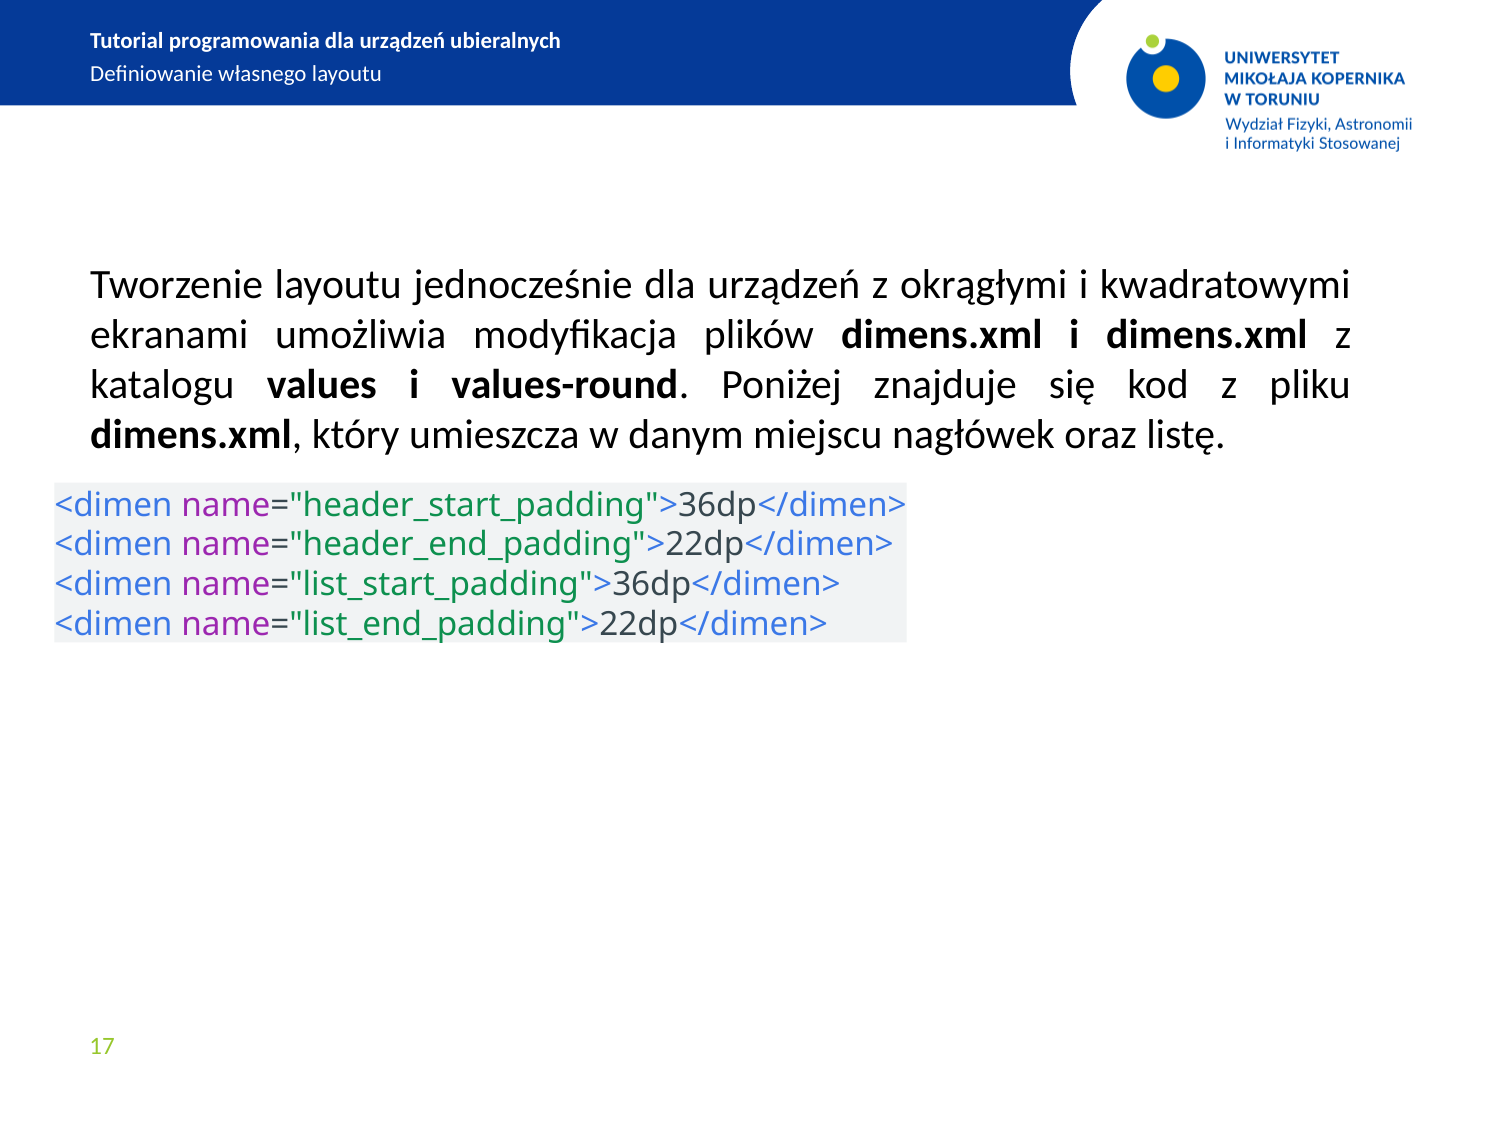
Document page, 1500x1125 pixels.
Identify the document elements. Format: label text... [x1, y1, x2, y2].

list Tutorial programowania dla urządzeń ubieralnych [75, 18, 1040, 50]
picture [1100, 8, 1438, 178]
list Tworzenie layoutu jednocześnie dla urządzeń z okrągłymi i kwadratowymi ekranami umożliwia modyfikacja plików dimens.xml i dimens.xml z katalogu values i values-round. Poniżej znajduje się kod z pliku dimens.xml, który umieszcza w danym miejscu nagłówek oraz listę. [75, 249, 1367, 693]
text_box <dimen name="header_start_padding">36dp</dimen> <dimen name="header_end_padding">22dp</dimen> <dimen name="list_start_padding">36dp</dimen> <dimen name="list_end_padding">22dp</dimen> [54, 482, 907, 643]
list Definiowanie własnego layoutu [75, 50, 1040, 96]
